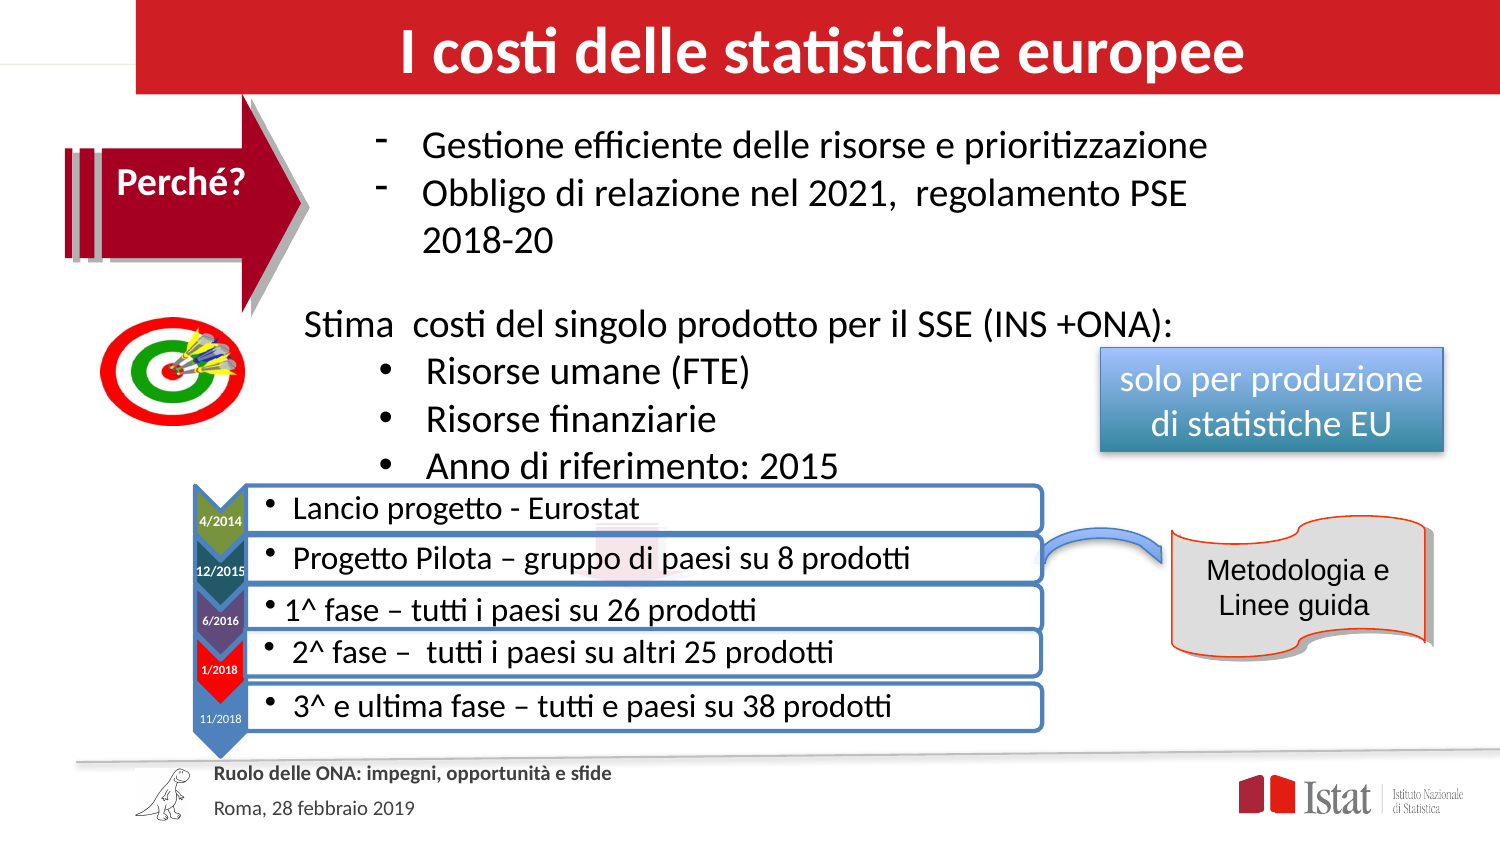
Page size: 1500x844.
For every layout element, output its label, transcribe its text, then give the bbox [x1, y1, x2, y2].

picture [135, 767, 191, 822]
text_box Perché? [64, 148, 73, 259]
text_box Ruolo delle ONA: impegni, opportunità e sfide Roma, 28 febbraio 2019 [199, 771, 898, 827]
text_box solo per produzione di statistiche EU [1100, 347, 1444, 452]
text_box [75, 748, 1500, 763]
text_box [194, 485, 1043, 747]
text_box Metodologia e Linee guida [1171, 515, 1425, 657]
text_box Gestione efficiente delle risorse e prioritizzazione Obbligo di relazione nel 2021, regolamento PSE 2018-20 [360, 111, 1292, 269]
text_box Perché? [101, 95, 301, 313]
text_box Perché? [79, 148, 95, 259]
text_box [1047, 527, 1163, 565]
picture [1239, 775, 1463, 814]
text_box Stima costi del singolo prodotto per il SSE (INS +ONA): Risorse umane (FTE) Risorse finanziarie Anno di riferimento: 2015 [289, 290, 1292, 496]
picture [100, 316, 246, 426]
text_box I costi delle statistiche europee [135, 0, 1500, 95]
